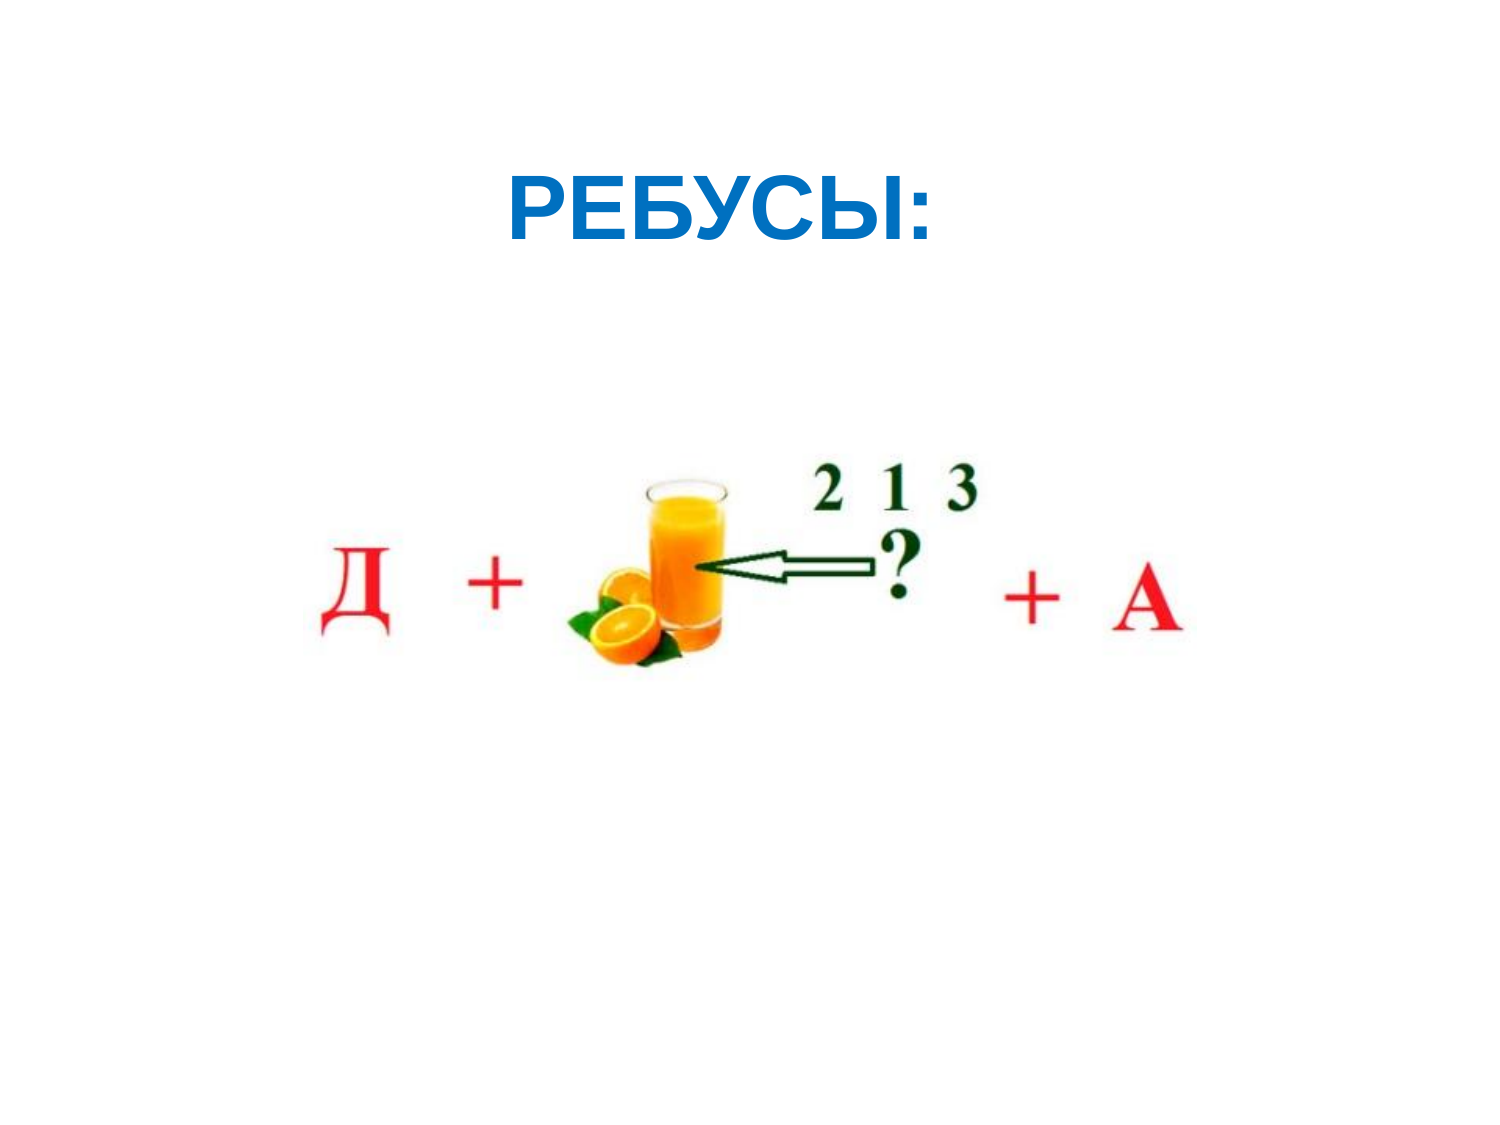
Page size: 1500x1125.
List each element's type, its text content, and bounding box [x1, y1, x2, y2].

text_box РЕБУСЫ: [492, 140, 1008, 266]
picture [302, 429, 1198, 696]
